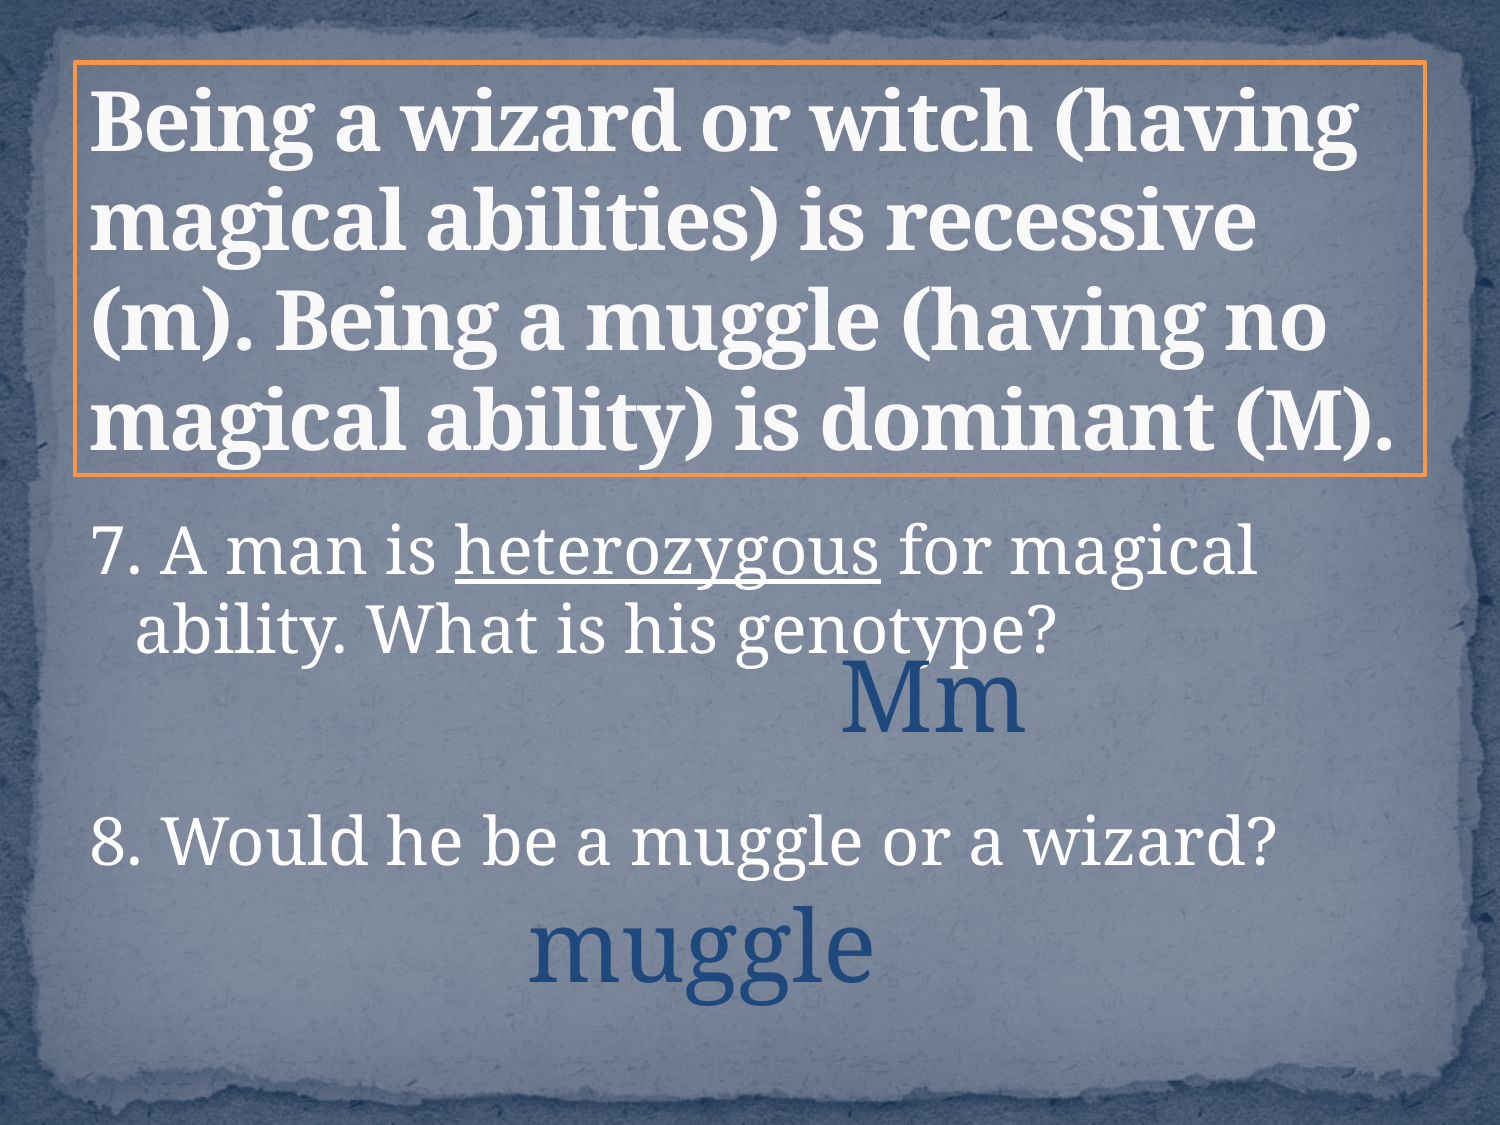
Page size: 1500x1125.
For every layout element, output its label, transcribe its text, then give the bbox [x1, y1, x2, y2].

title Being a wizard or witch (having magical abilities) is recessive (m). Being a muggle (having no magical ability) is dominant (M). [74, 62, 1425, 475]
text_box Mm [824, 624, 1050, 760]
text_box 8. Would he be a muggle or a wizard? [75, 791, 1400, 887]
list 7. A man is heterozygous for magical ability. What is his genotype? [75, 500, 1425, 638]
text_box muggle [512, 875, 1025, 1010]
